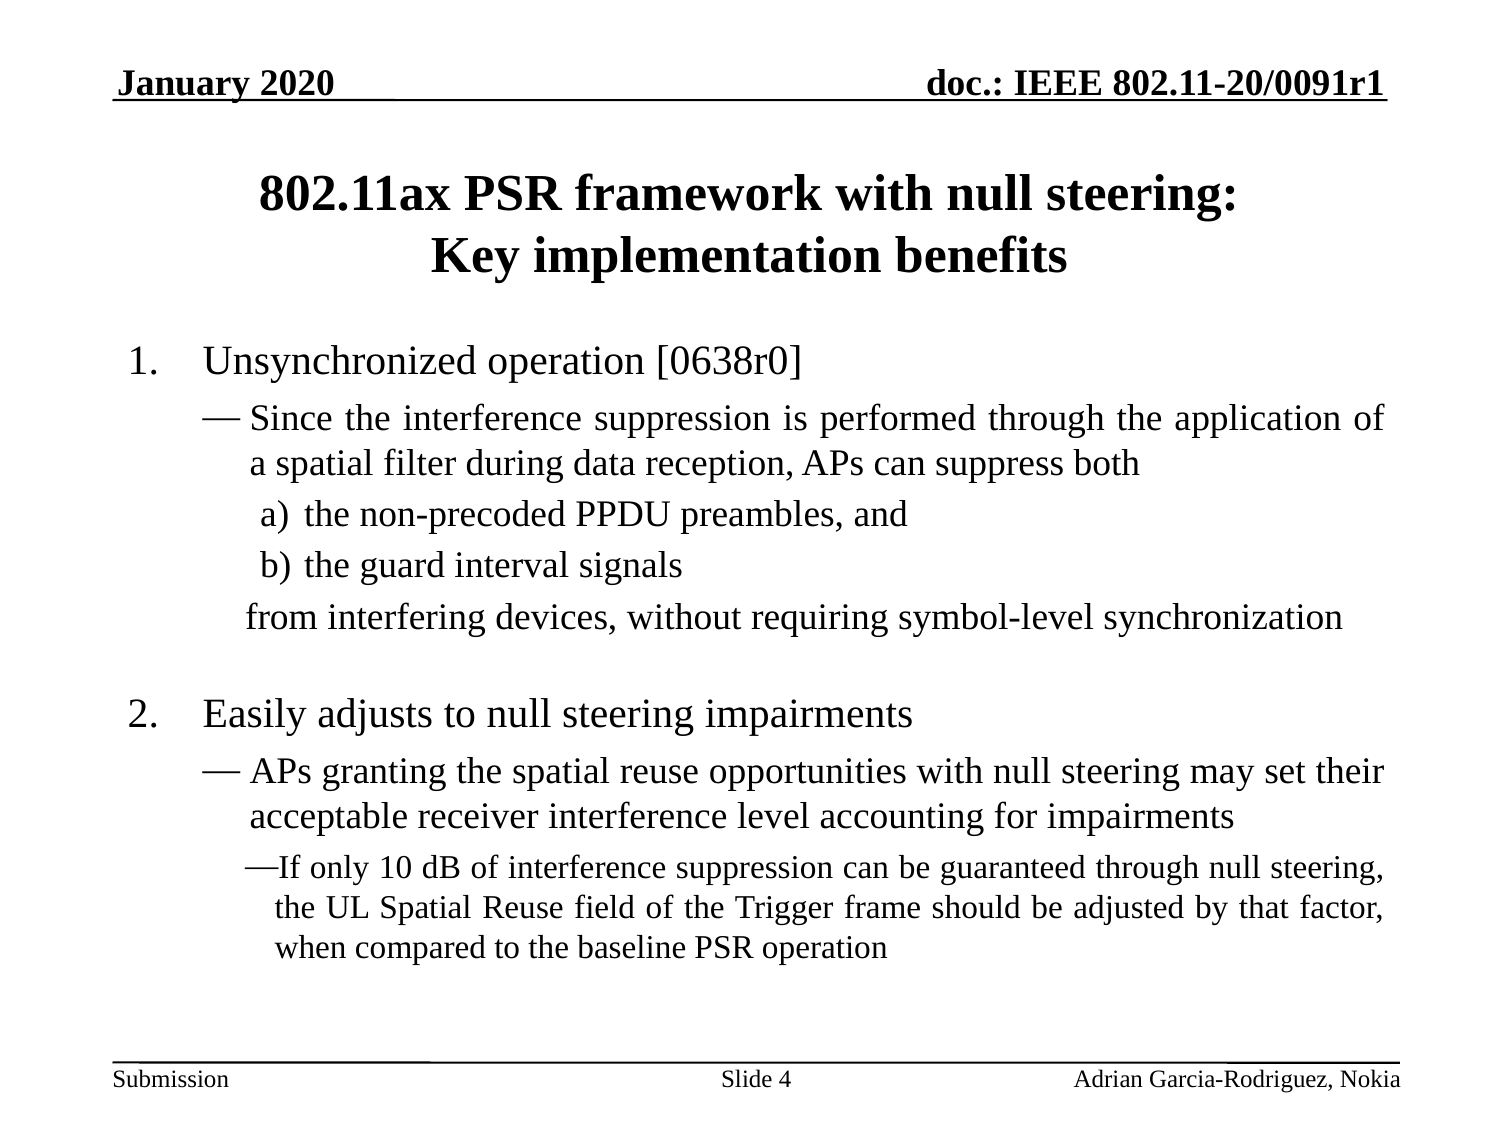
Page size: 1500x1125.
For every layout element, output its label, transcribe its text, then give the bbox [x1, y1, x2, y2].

slide_number Slide 4 [712, 1061, 800, 1123]
list Unsynchronized operation [0638r0] Since the interference suppression is performed through the application of a spatial filter during data reception, APs can suppress both the non-precoded PPDU preambles, and the guard interval signals from interfering devices, without requiring symbol-level synchronization Easily adjusts to null steering impairments APs granting the spatial reuse opportunities with null steering may set their acceptable receiver interference level accounting for impairments If only 10 dB of interference suppression can be guaranteed through null steering, the UL Spatial Reuse field of the Trigger frame should be adjusted by that factor, when compared to the baseline PSR operation [112, 324, 1402, 1055]
title 802.11ax PSR framework with null steering: Key implementation benefits [74, 149, 1426, 291]
text_box January 2020 [117, 58, 507, 104]
footer Adrian Garcia-Rodriguez, Nokia [878, 1061, 1402, 1093]
